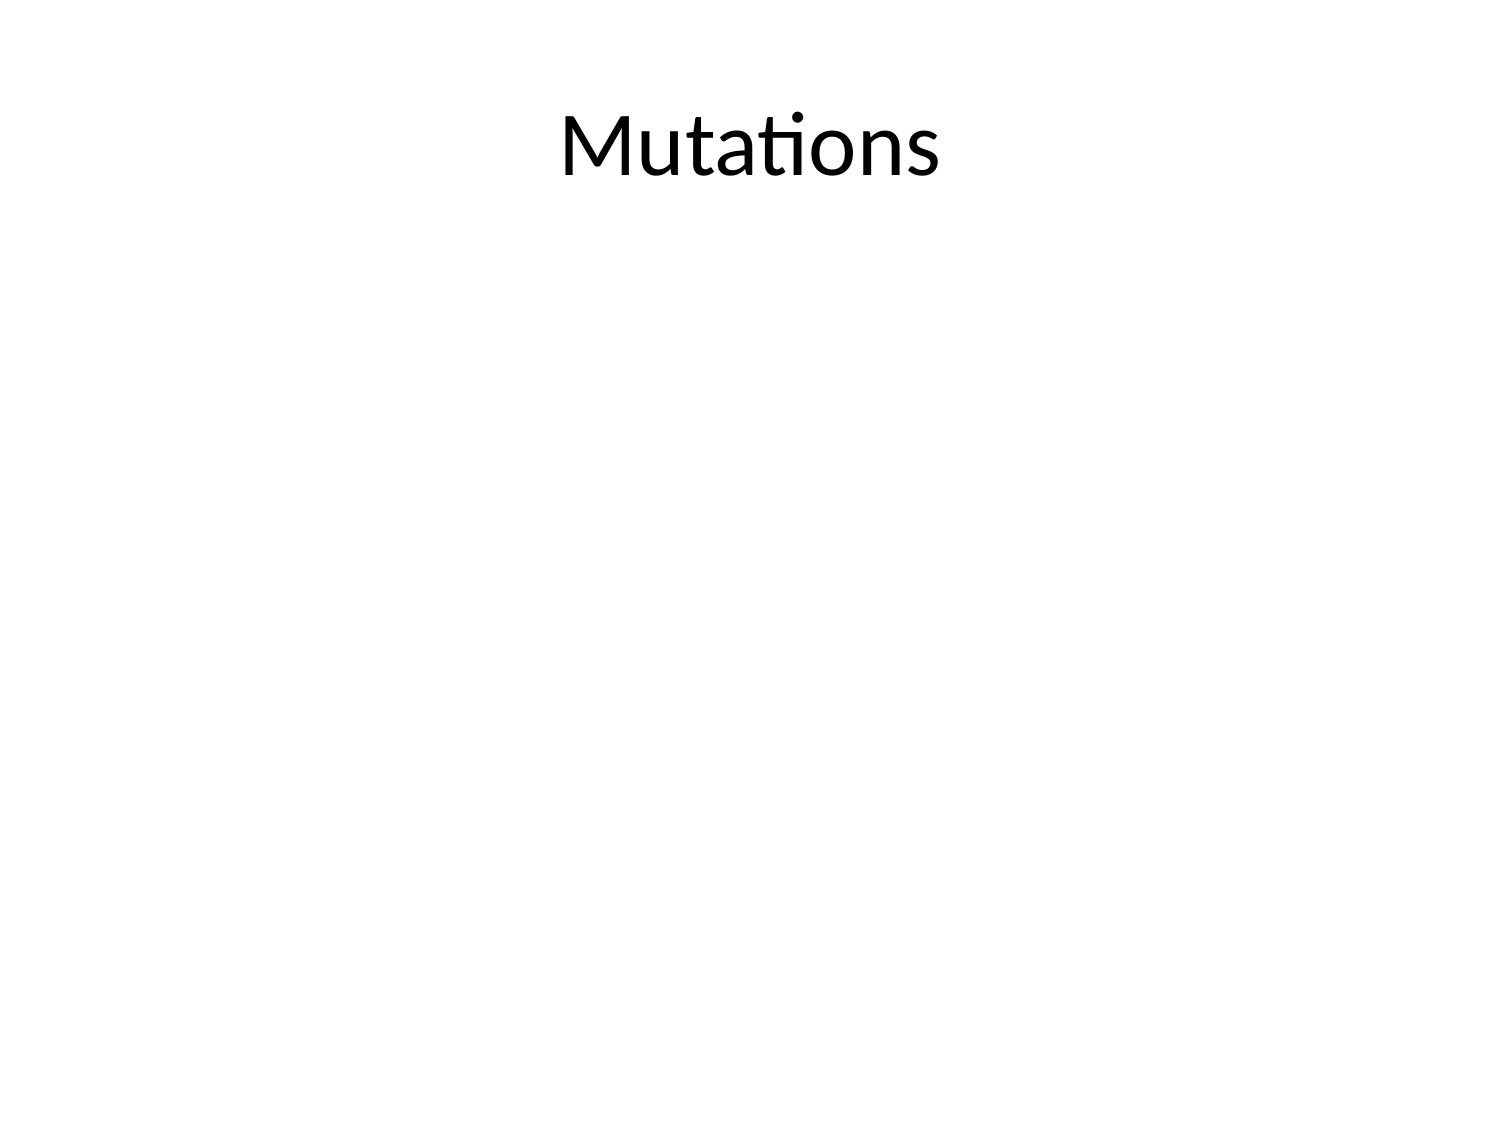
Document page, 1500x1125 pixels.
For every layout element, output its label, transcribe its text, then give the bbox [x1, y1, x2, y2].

title Mutations [75, 45, 1425, 233]
